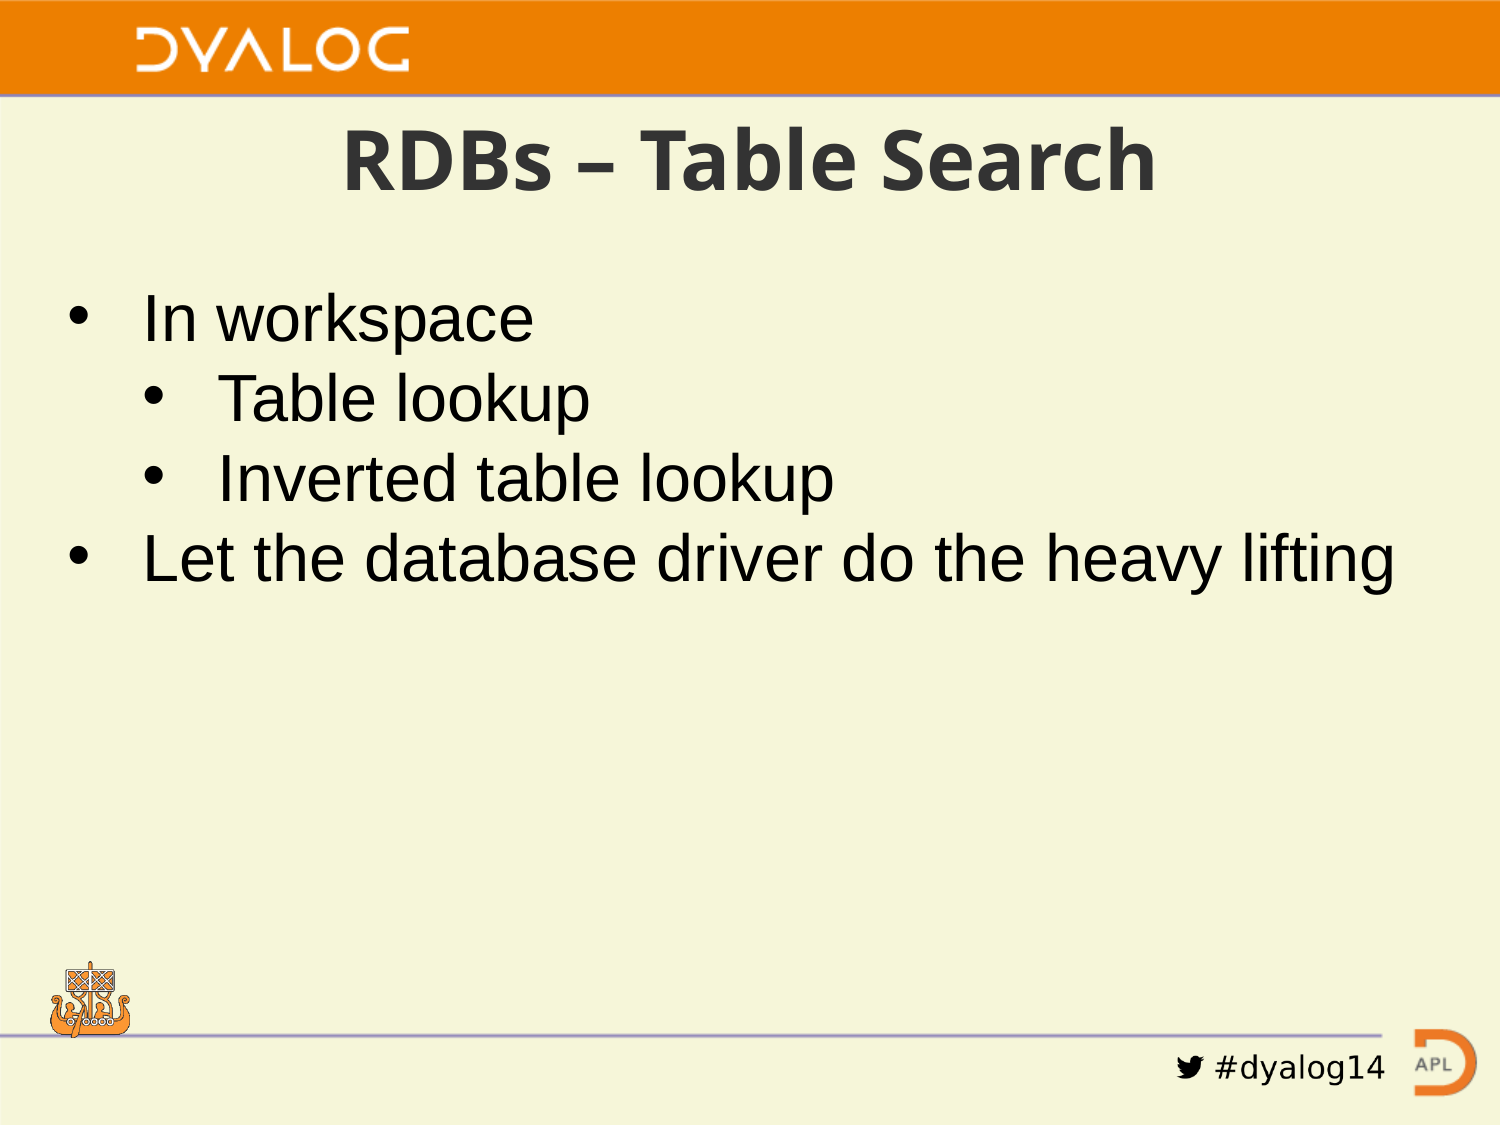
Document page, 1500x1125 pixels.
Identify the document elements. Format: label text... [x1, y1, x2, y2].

subtitle In workspace Table lookup Inverted table lookup Let the database driver do the heavy lifting [53, 267, 1483, 965]
picture [0, 0, 1500, 1125]
title RDBs – Table Search [112, 99, 1388, 268]
